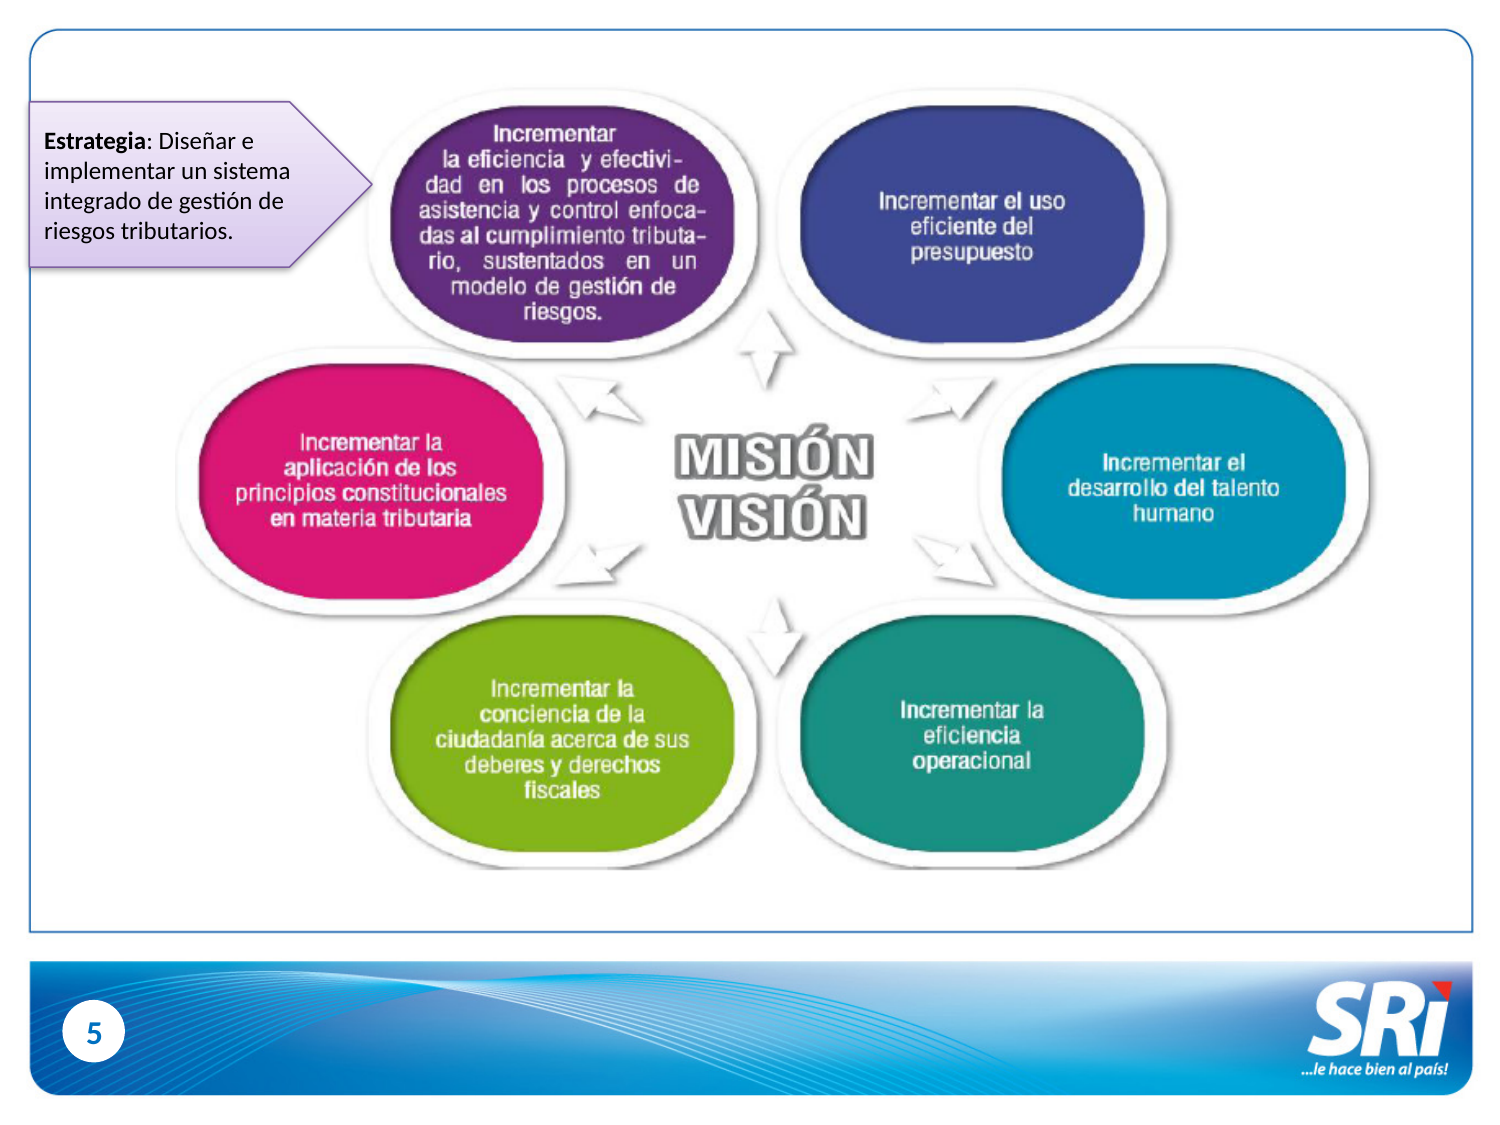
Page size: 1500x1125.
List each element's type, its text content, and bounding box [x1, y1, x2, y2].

text_box 5 [63, 1004, 126, 1059]
picture [0, 0, 1500, 1125]
text_box Estrategia: Diseñar e implementar un sistema integrado de gestión de riesgos tributarios. [28, 100, 170, 268]
text_box [78, 999, 110, 1004]
text_box [79, 1059, 108, 1063]
